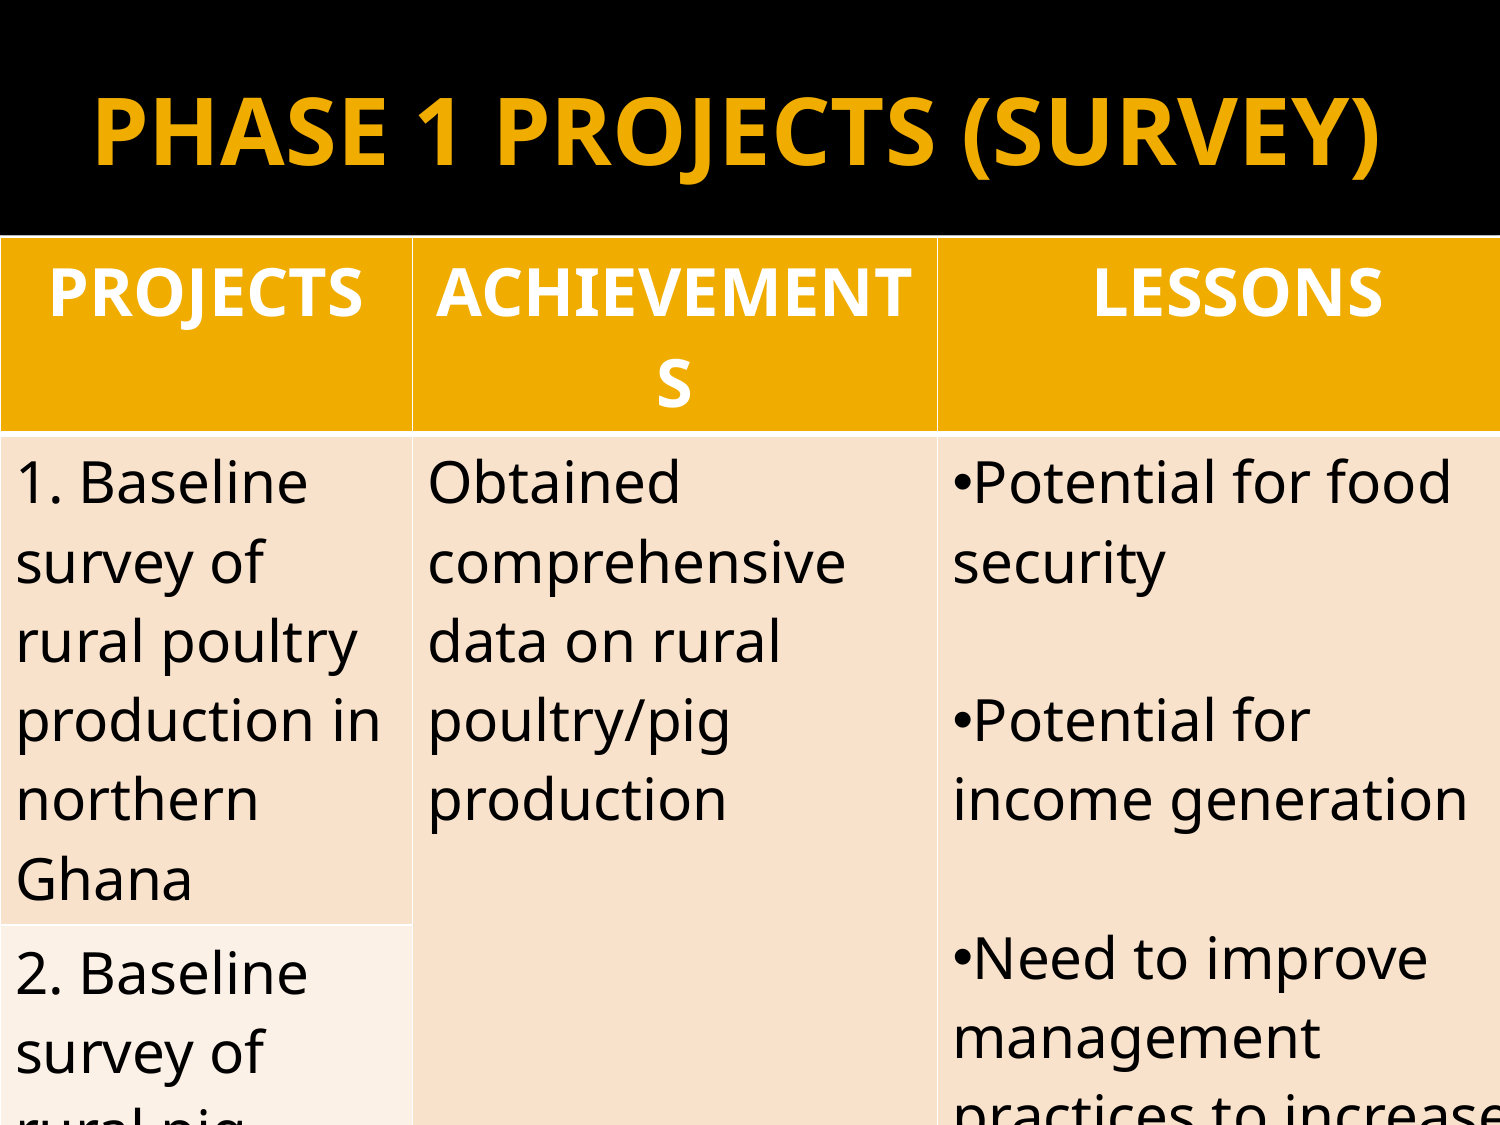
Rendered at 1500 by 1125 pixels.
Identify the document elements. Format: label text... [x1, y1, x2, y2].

table_cell 1. Baseline survey of rural poultry production in northern Ghana [1, 437, 412, 924]
table_header PROJECTS [1, 238, 412, 431]
table_cell 2. Baseline survey of rural pig production in northern Ghana [1, 926, 412, 1125]
title PHASE 1 PROJECTS (SURVEY) [75, 25, 1425, 231]
table_cell Potential for food security Potential for income generation Need to improve management practices to increase productivity [938, 437, 1500, 1125]
table_header LESSONS [938, 238, 1500, 431]
table_cell Obtained comprehensive data on rural poultry/pig production [413, 437, 937, 1125]
table_header ACHIEVEMENTS [413, 238, 937, 431]
